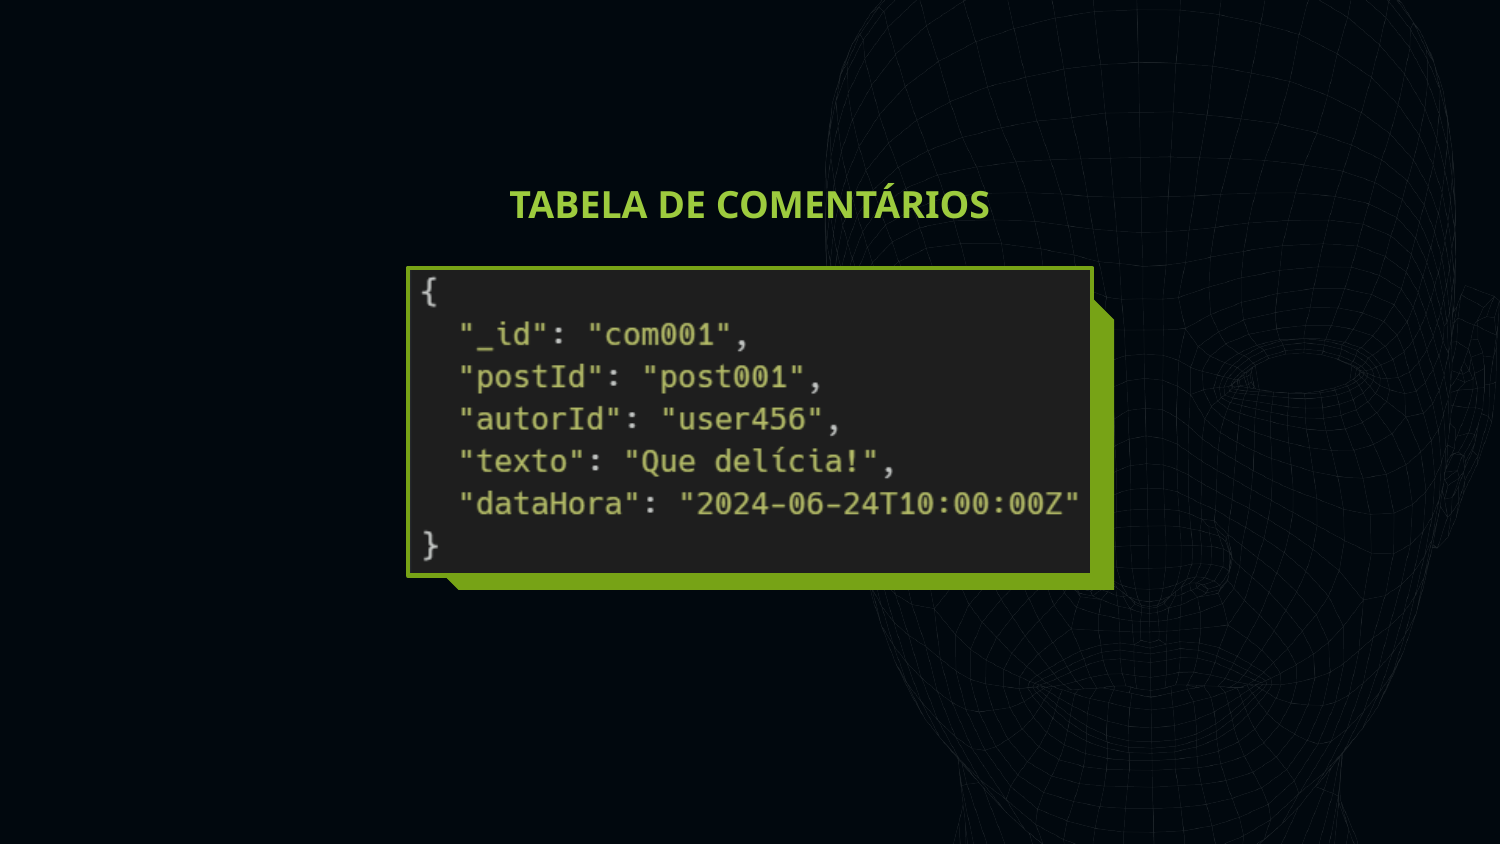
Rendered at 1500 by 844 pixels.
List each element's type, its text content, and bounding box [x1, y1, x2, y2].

text_box TABELA DE COMENTÁRIOS [207, 166, 1293, 242]
text_box [451, 301, 1115, 590]
picture [409, 270, 1091, 574]
